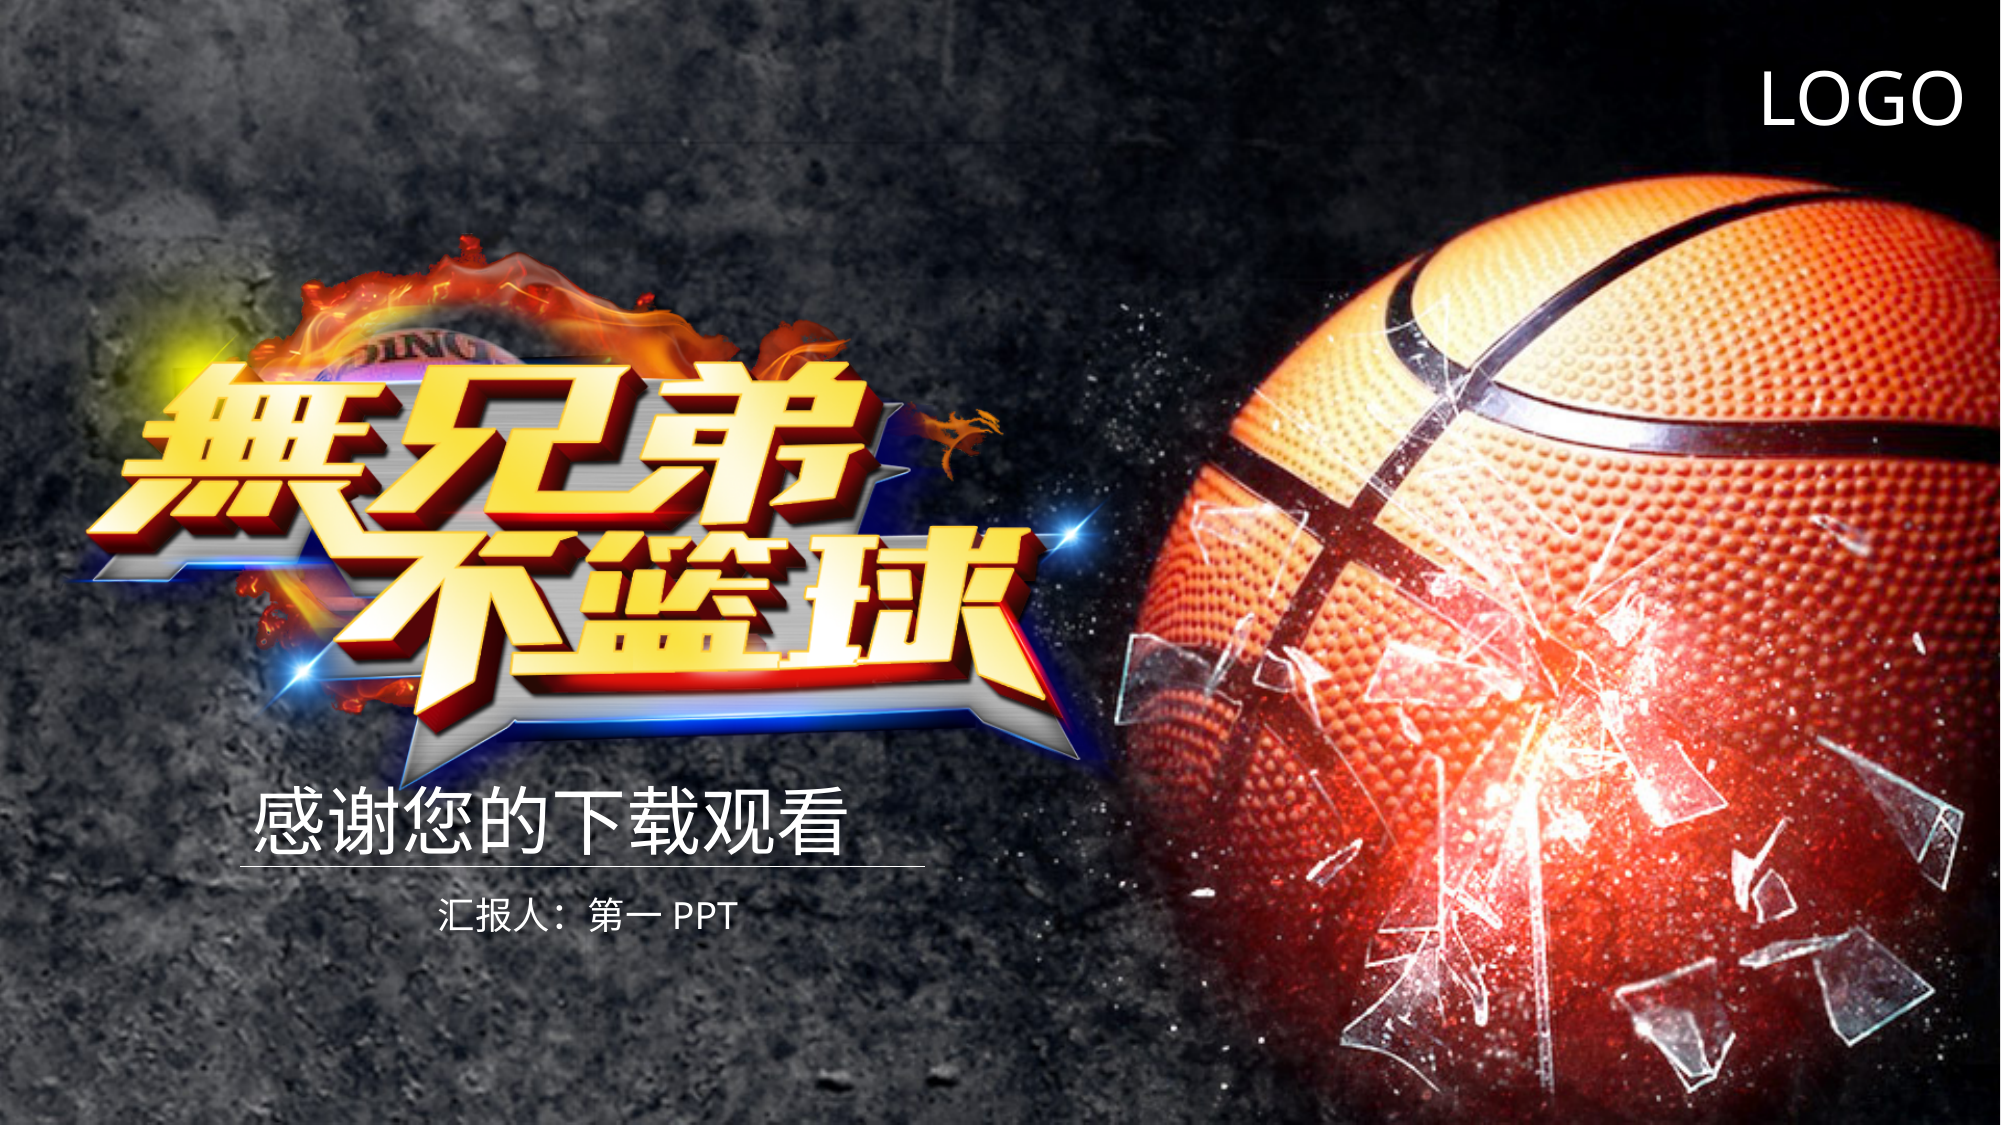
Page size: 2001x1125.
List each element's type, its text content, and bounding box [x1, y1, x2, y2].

text_box 汇报人：第一PPT [423, 884, 753, 945]
text_box 感谢您的下载观看 [236, 867, 867, 872]
picture [0, 0, 2001, 1125]
text_box LOGO [1743, 42, 1982, 148]
